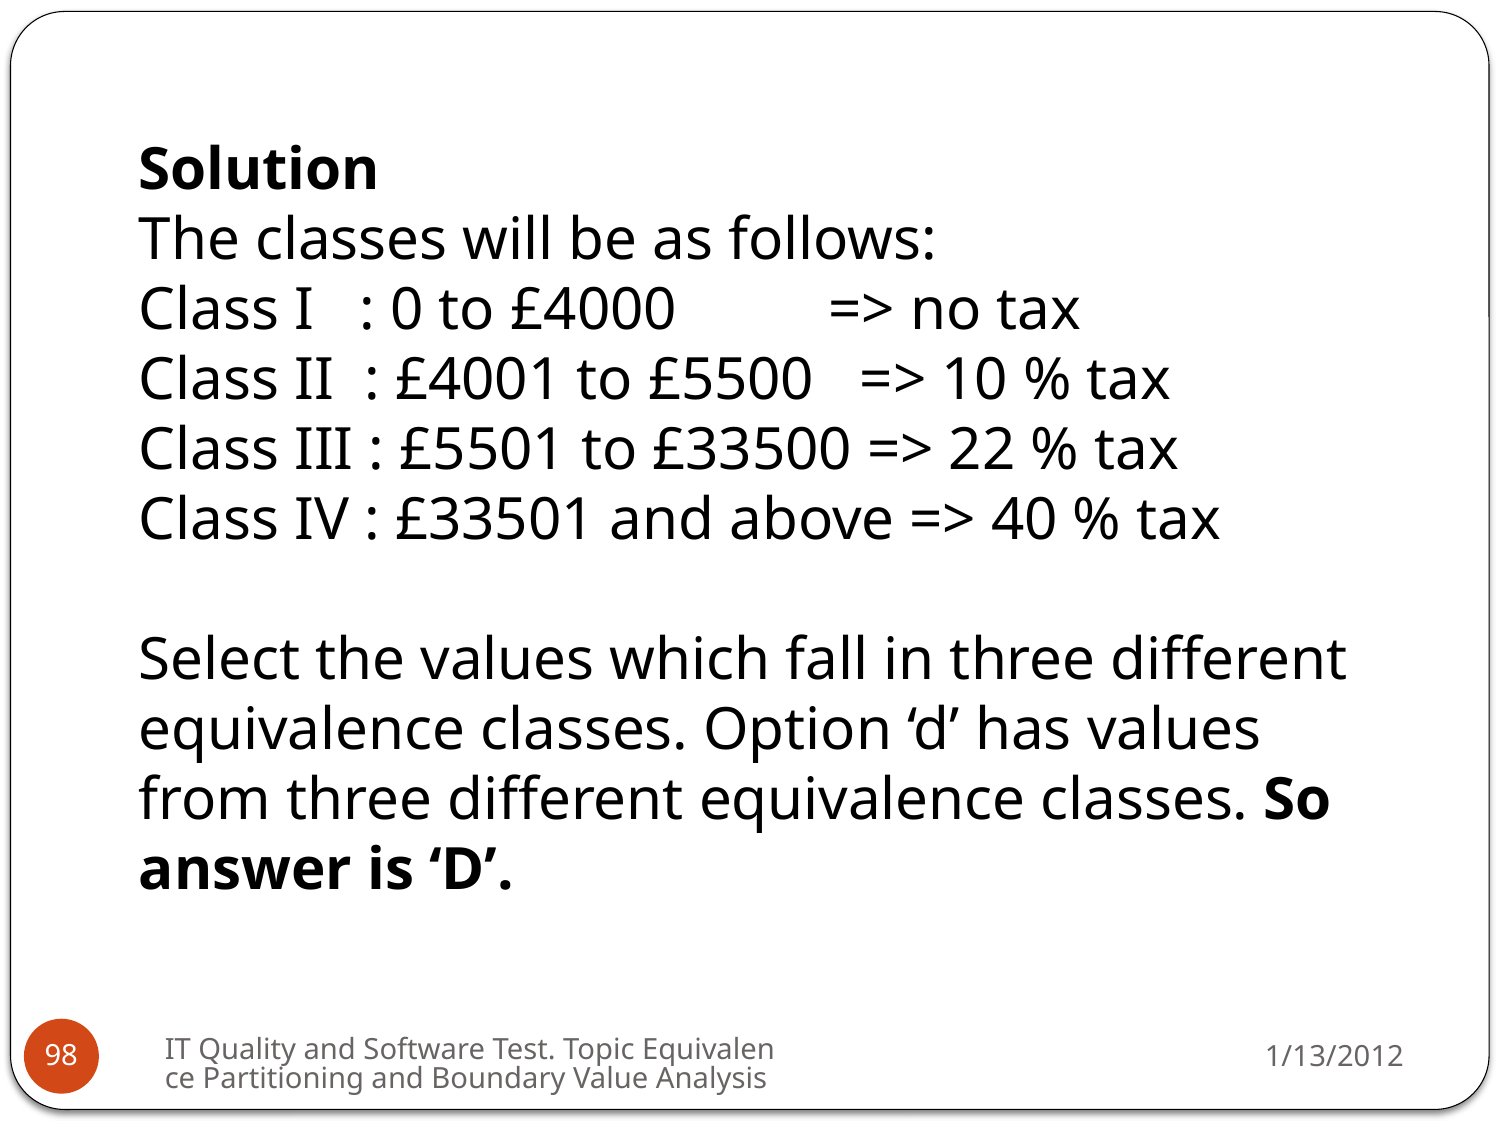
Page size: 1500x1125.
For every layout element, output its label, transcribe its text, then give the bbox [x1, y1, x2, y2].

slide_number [1012, 1015, 1419, 1094]
text_box Solution The classes will be as follows: Class I : 0 to £4000 => no tax Class II : £4001 to £5500 => 10 % tax Class III : £5501 to £33500 => 22 % tax Class IV : £33501 and above => 40 % tax Select the values which fall in three different equivalence classes. Option ‘d’ has values from three different equivalence classes. So answer is ‘D’. [123, 124, 1412, 909]
slide_number 98 [23, 1018, 99, 1094]
footer IT Quality and Software Test. Topic Equivalence Partitioning and Boundary Value Analysis [150, 1012, 800, 1088]
